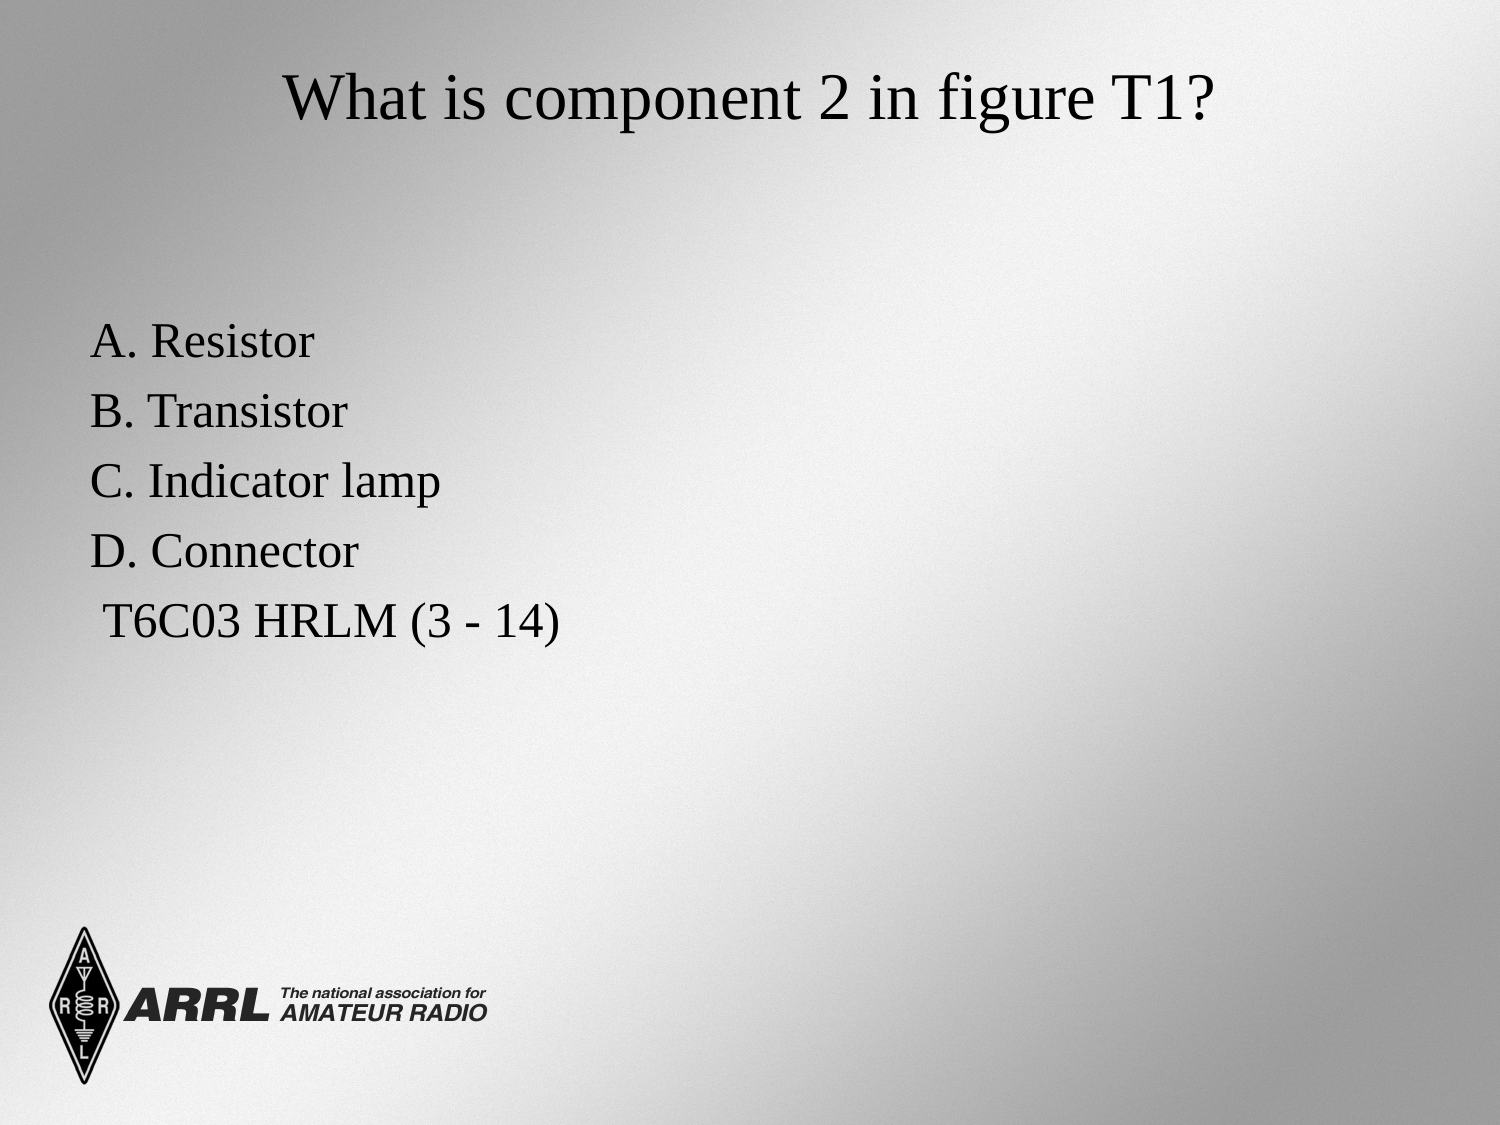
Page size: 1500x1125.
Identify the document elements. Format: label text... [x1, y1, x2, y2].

title What is component 2 in figure T1? [75, 45, 1425, 233]
picture [0, 0, 1500, 1125]
list A. Resistor B. Transistor C. Indicator lamp D. Connector T6C03 HRLM (3 - 14) [75, 299, 1425, 1005]
